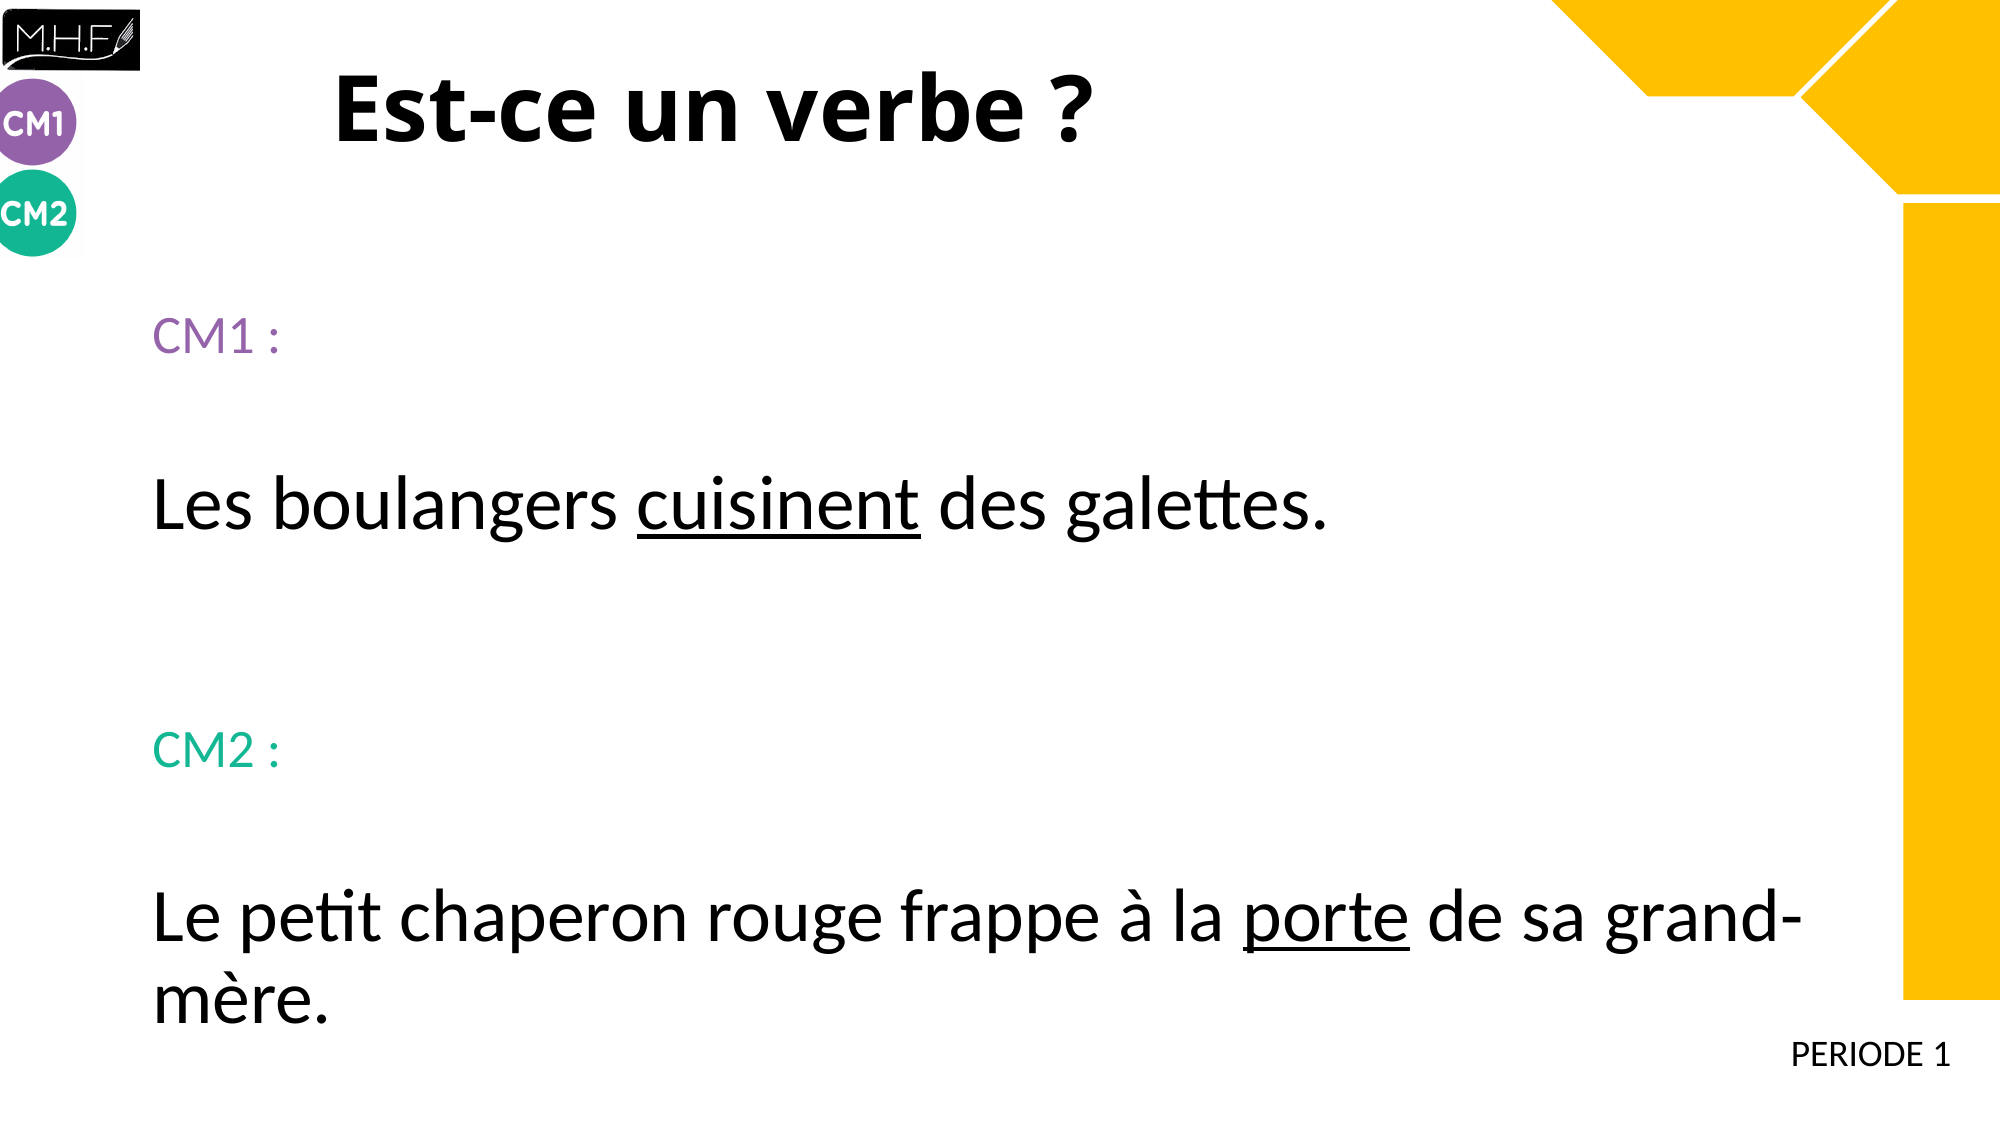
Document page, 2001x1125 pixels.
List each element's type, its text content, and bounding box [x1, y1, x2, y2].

text_box [1799, 0, 2000, 196]
text_box [1902, 202, 2000, 1001]
picture [0, 7, 140, 259]
list CM1 : Les boulangers cuisinent des galettes. CM2 : Le petit chaperon rouge frappe à la porte de sa grand-mère. [137, 299, 1863, 1048]
text_box [1549, 0, 1892, 98]
title Est-ce un verbe ? [316, 3, 1863, 221]
text_box PERIODE 1 [1362, 1021, 1967, 1082]
